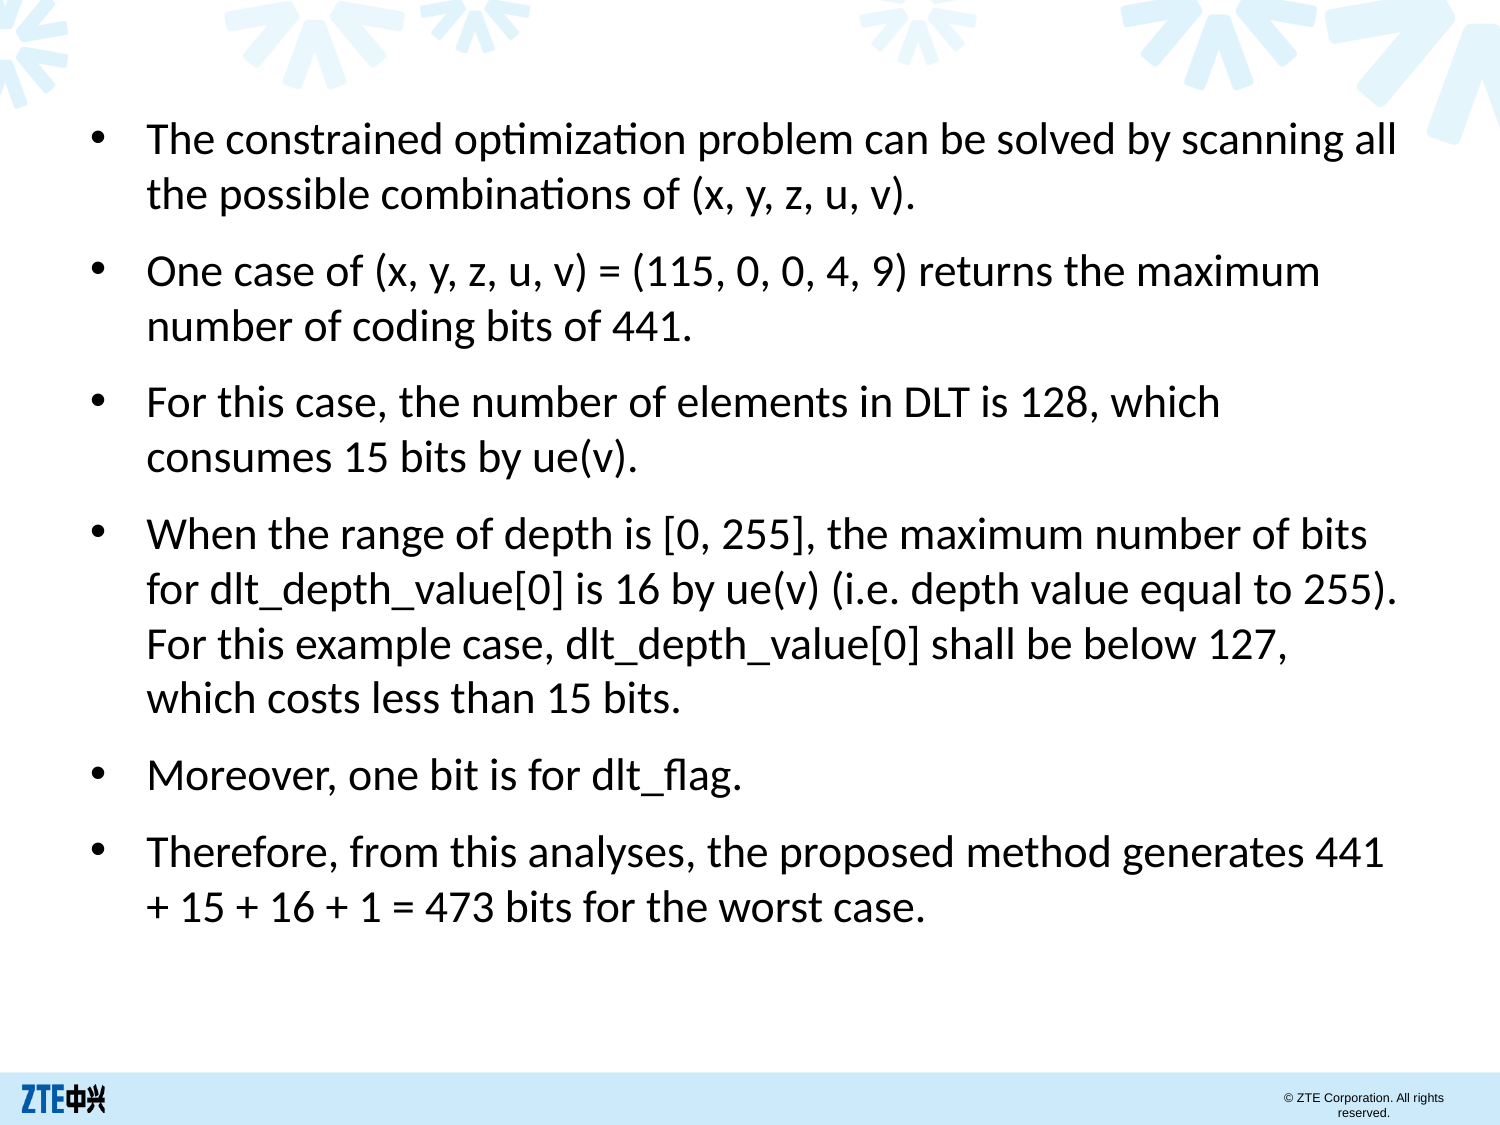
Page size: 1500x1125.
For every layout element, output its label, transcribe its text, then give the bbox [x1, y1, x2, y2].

list The constrained optimization problem can be solved by scanning all the possible combinations of (x, y, z, u, v). One case of (x, y, z, u, v) = (115, 0, 0, 4, 9) returns the maximum number of coding bits of 441. For this case, the number of elements in DLT is 128, which consumes 15 bits by ue(v). When the range of depth is [0, 255], the maximum number of bits for dlt_depth_value[0] is 16 by ue(v) (i.e. depth value equal to 255). For this example case, dlt_depth_value[0] shall be below 127, which costs less than 15 bits. Moreover, one bit is for dlt_flag. Therefore, from this analyses, the proposed method generates 441 + 15 + 16 + 1 = 473 bits for the worst case. [75, 101, 1425, 1005]
picture [0, 0, 1500, 1125]
